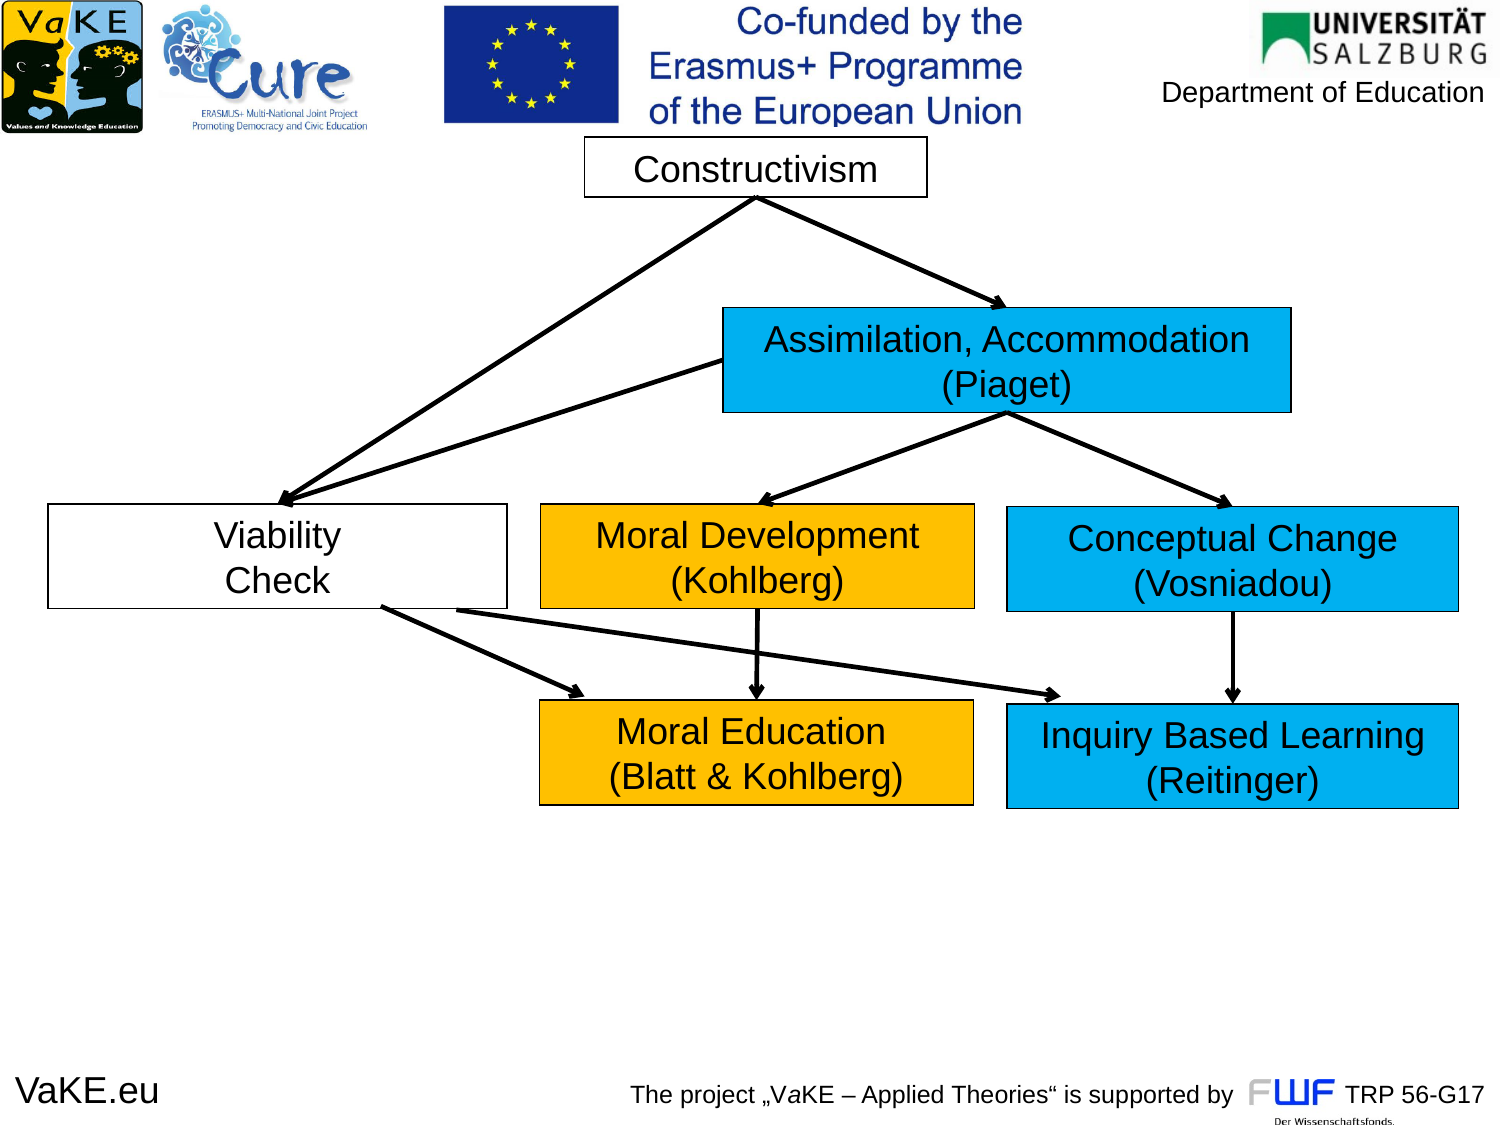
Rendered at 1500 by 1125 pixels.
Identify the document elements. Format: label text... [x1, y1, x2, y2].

text_box Conceptual Change (Vosniadou) [1007, 506, 1459, 612]
text_box Inquiry Based Learning (Reitinger) [1007, 703, 1459, 809]
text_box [761, 413, 1005, 505]
text_box Moral Education (Blatt & Kohlberg) [539, 705, 974, 805]
picture [1249, 0, 1500, 78]
picture [1249, 1079, 1394, 1125]
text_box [277, 197, 757, 505]
text_box Viability Check [47, 503, 508, 609]
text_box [455, 609, 1062, 697]
text_box Moral Development (Kohlberg) [540, 512, 975, 608]
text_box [277, 360, 724, 505]
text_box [380, 605, 585, 697]
picture [0, 0, 145, 135]
text_box Assimilation, Accommodation (Piaget) [762, 307, 1292, 413]
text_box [757, 197, 1008, 308]
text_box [1006, 413, 1234, 507]
text_box Constructivism [584, 137, 928, 196]
